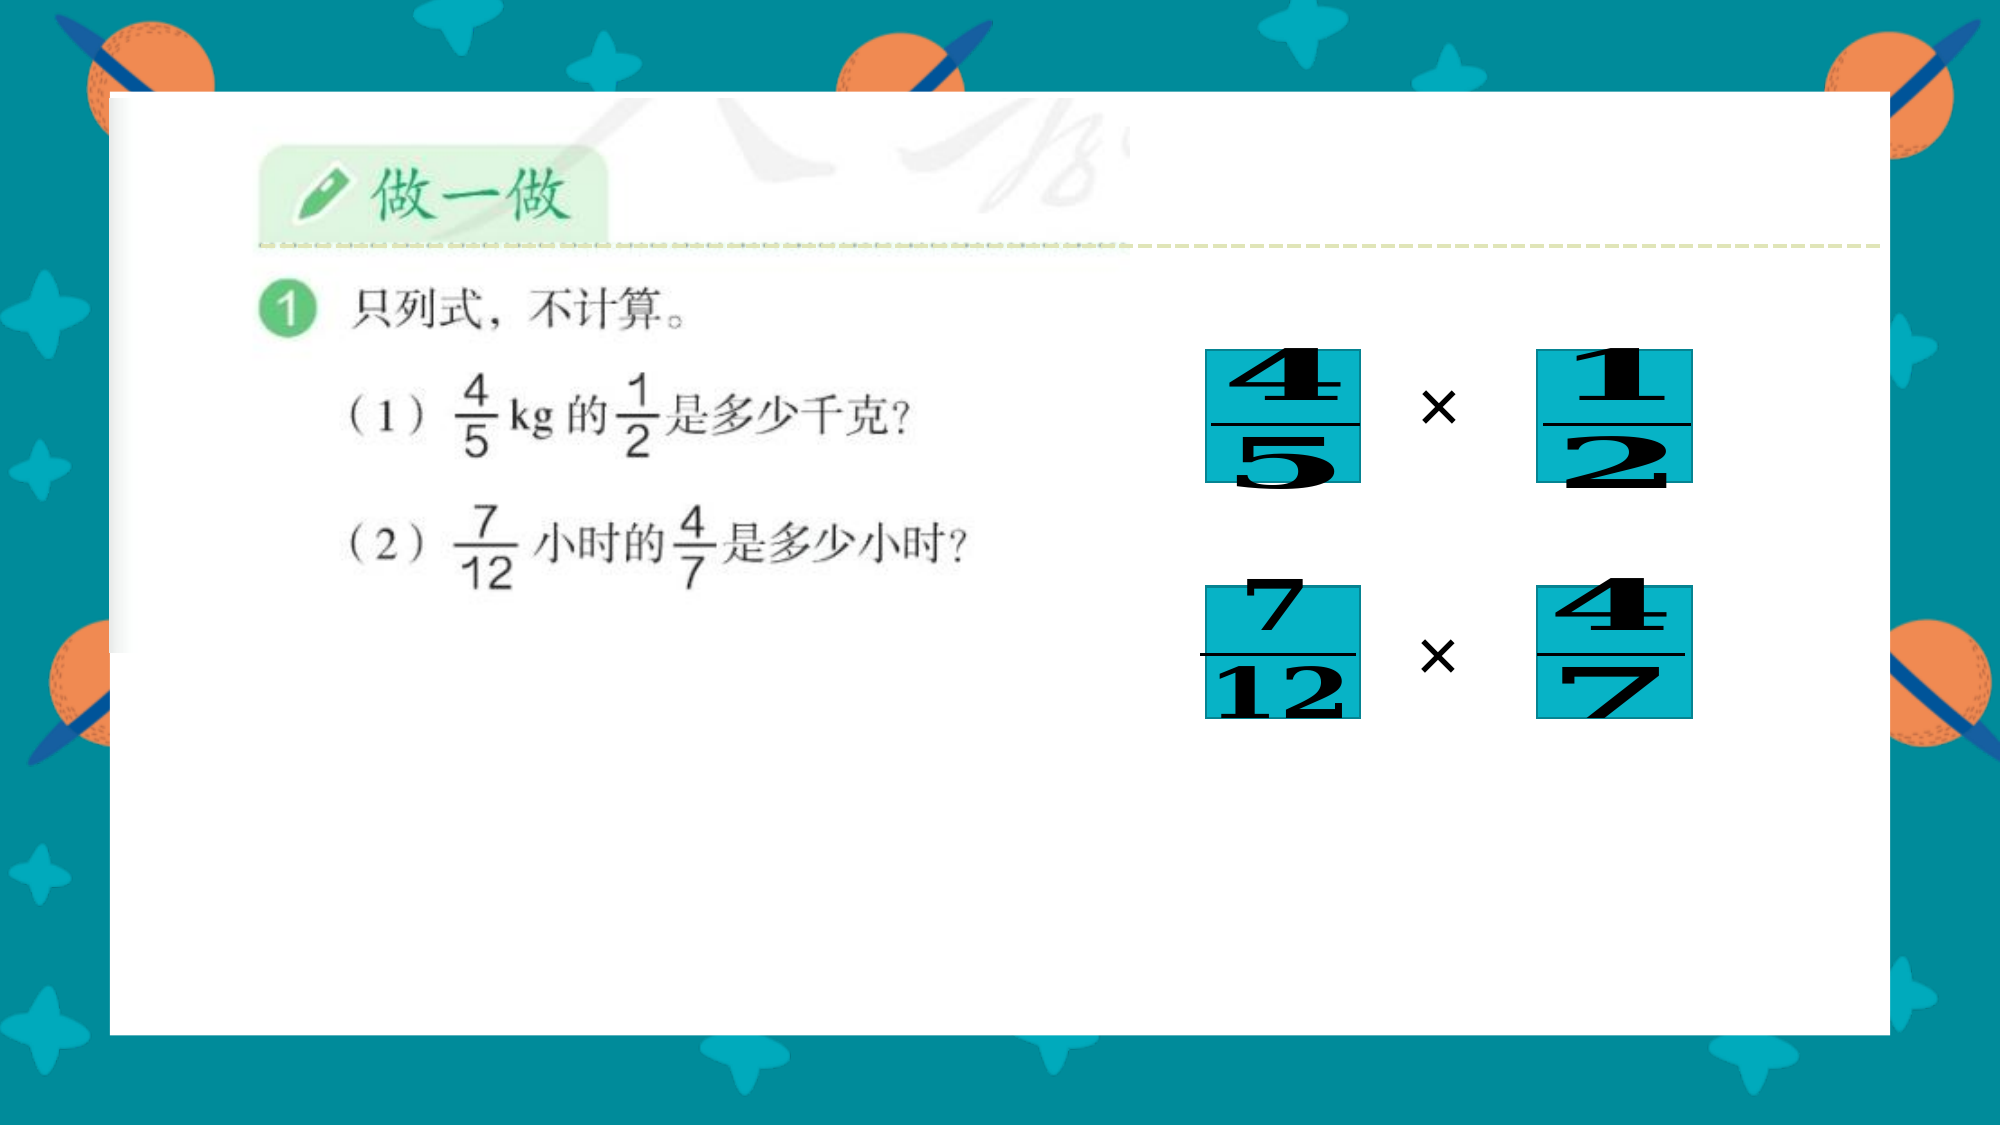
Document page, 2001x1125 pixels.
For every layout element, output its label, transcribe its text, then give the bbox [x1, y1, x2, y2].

text_box [1536, 585, 1693, 719]
text_box × [1402, 350, 1508, 455]
text_box [1536, 349, 1693, 483]
text_box [1205, 585, 1361, 719]
text_box × [1401, 599, 1507, 705]
text_box [1205, 349, 1361, 483]
picture [0, 0, 2000, 1125]
